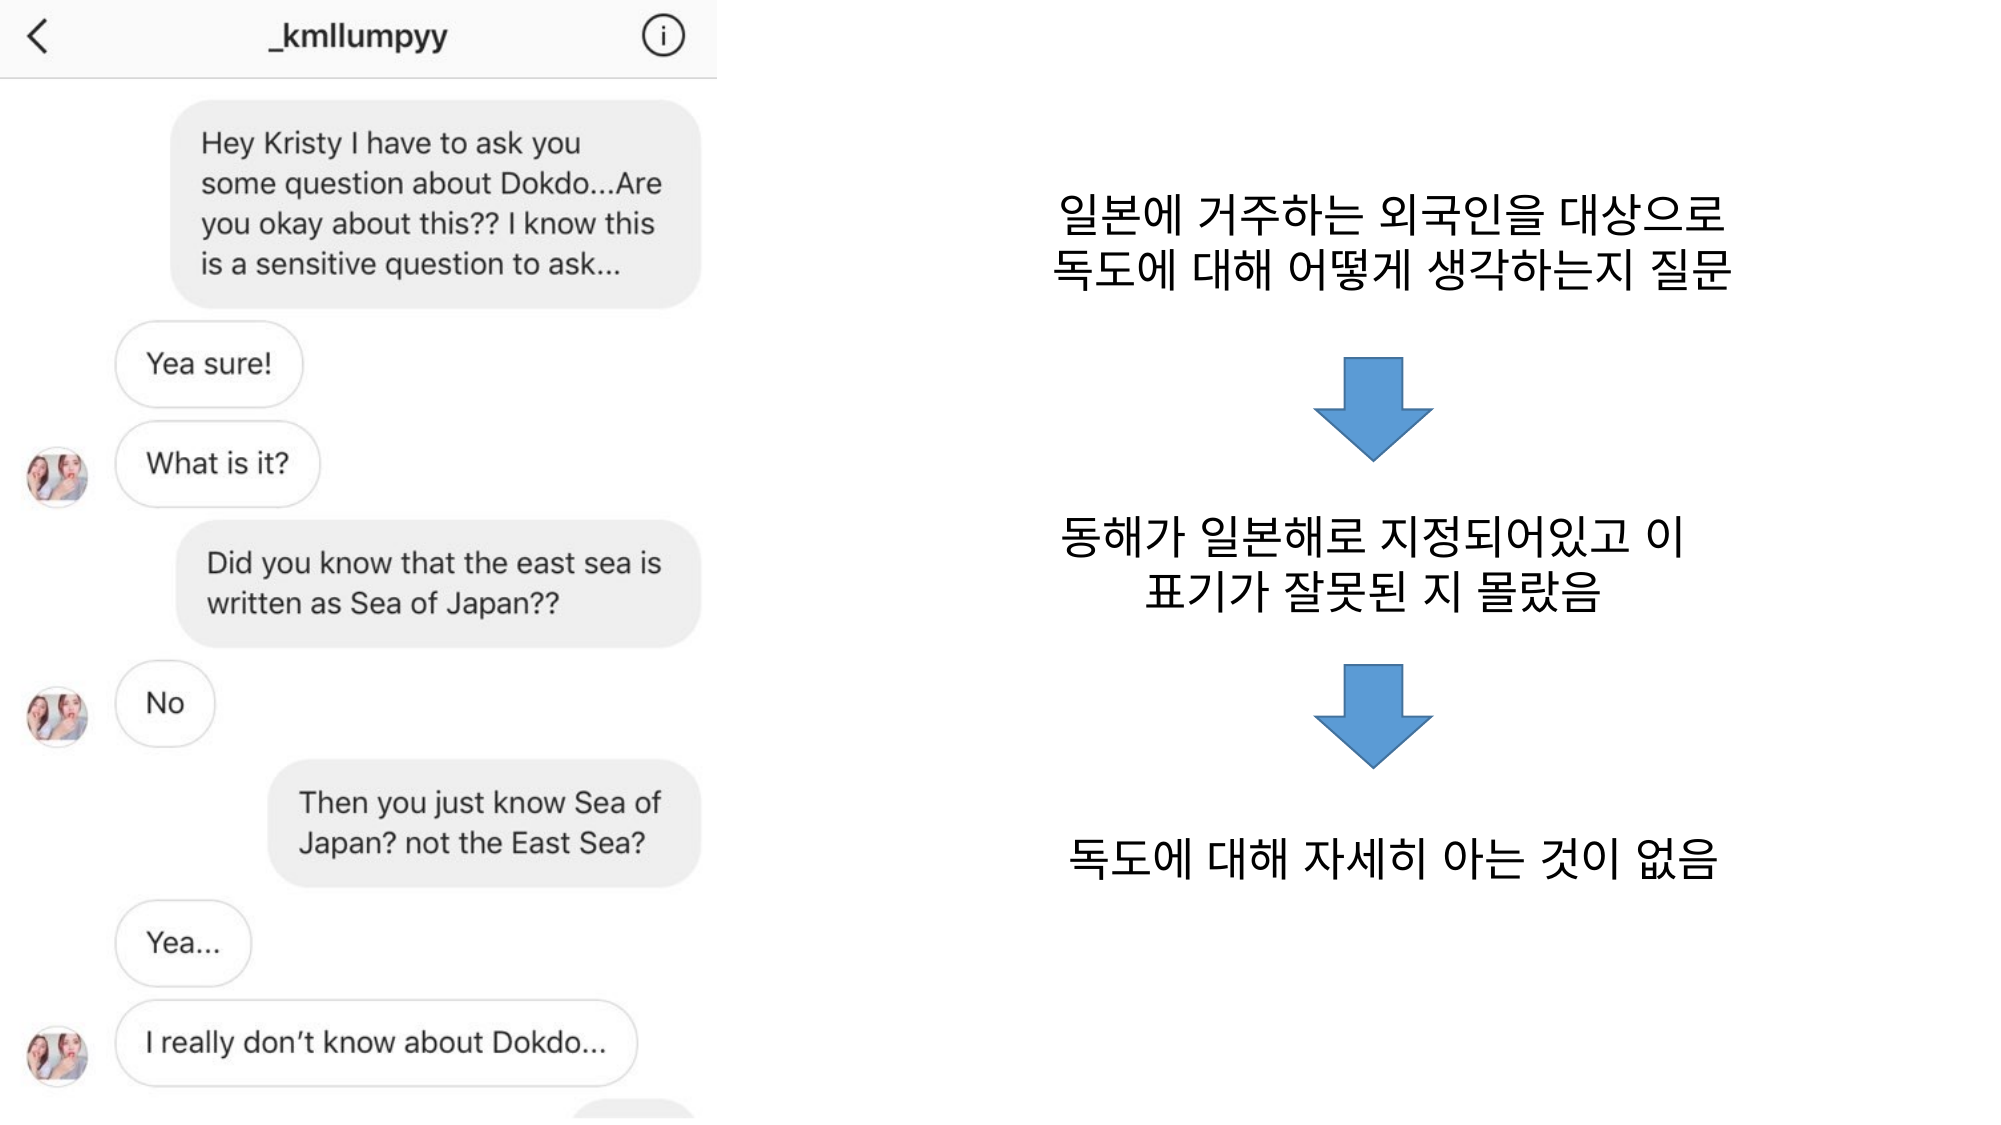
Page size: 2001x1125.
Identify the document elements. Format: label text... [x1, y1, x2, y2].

text_box [1312, 357, 1435, 463]
text_box [1312, 664, 1435, 770]
text_box 독도에 대해 자세히 아는 것이 없음 [1009, 822, 1779, 893]
text_box 동해가 일본해로 지정되어있고 이 표기가 잘못된 지 몰랐음 [1041, 501, 1706, 626]
text_box 일본에 거주하는 외국인을 대상으로 독도에 대해 어떻게 생각하는지 질문 [1009, 179, 1777, 305]
picture [0, 0, 717, 1125]
